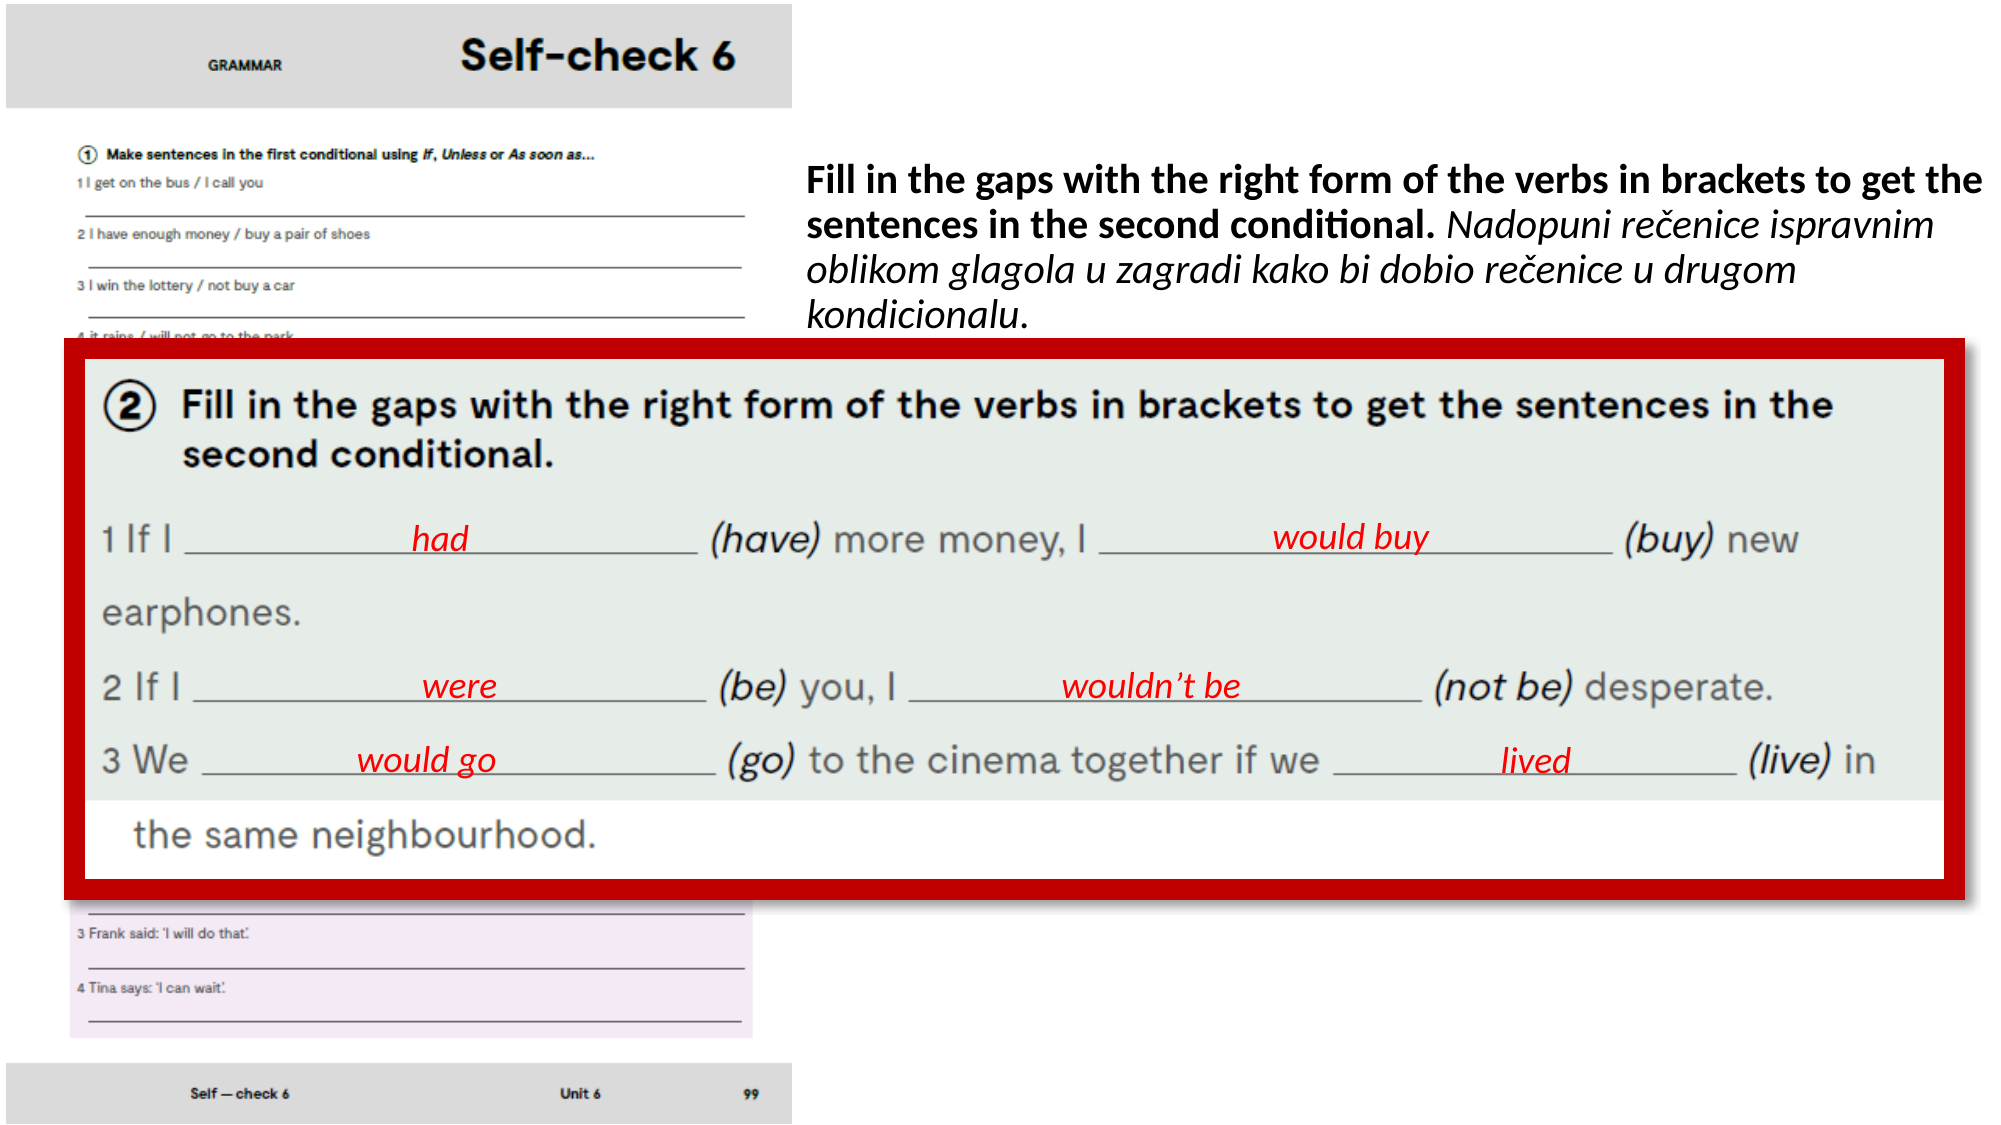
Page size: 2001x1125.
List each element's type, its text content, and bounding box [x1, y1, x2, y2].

text_box Fill in the gaps with the right form of the verbs in brackets to get the sentences in the second conditional. Nadopuni rečenice ispravnim oblikom glagola u zagradi kako bi dobio rečenice u drugom kondicionalu. [792, 149, 2000, 931]
picture [6, 4, 1945, 1124]
